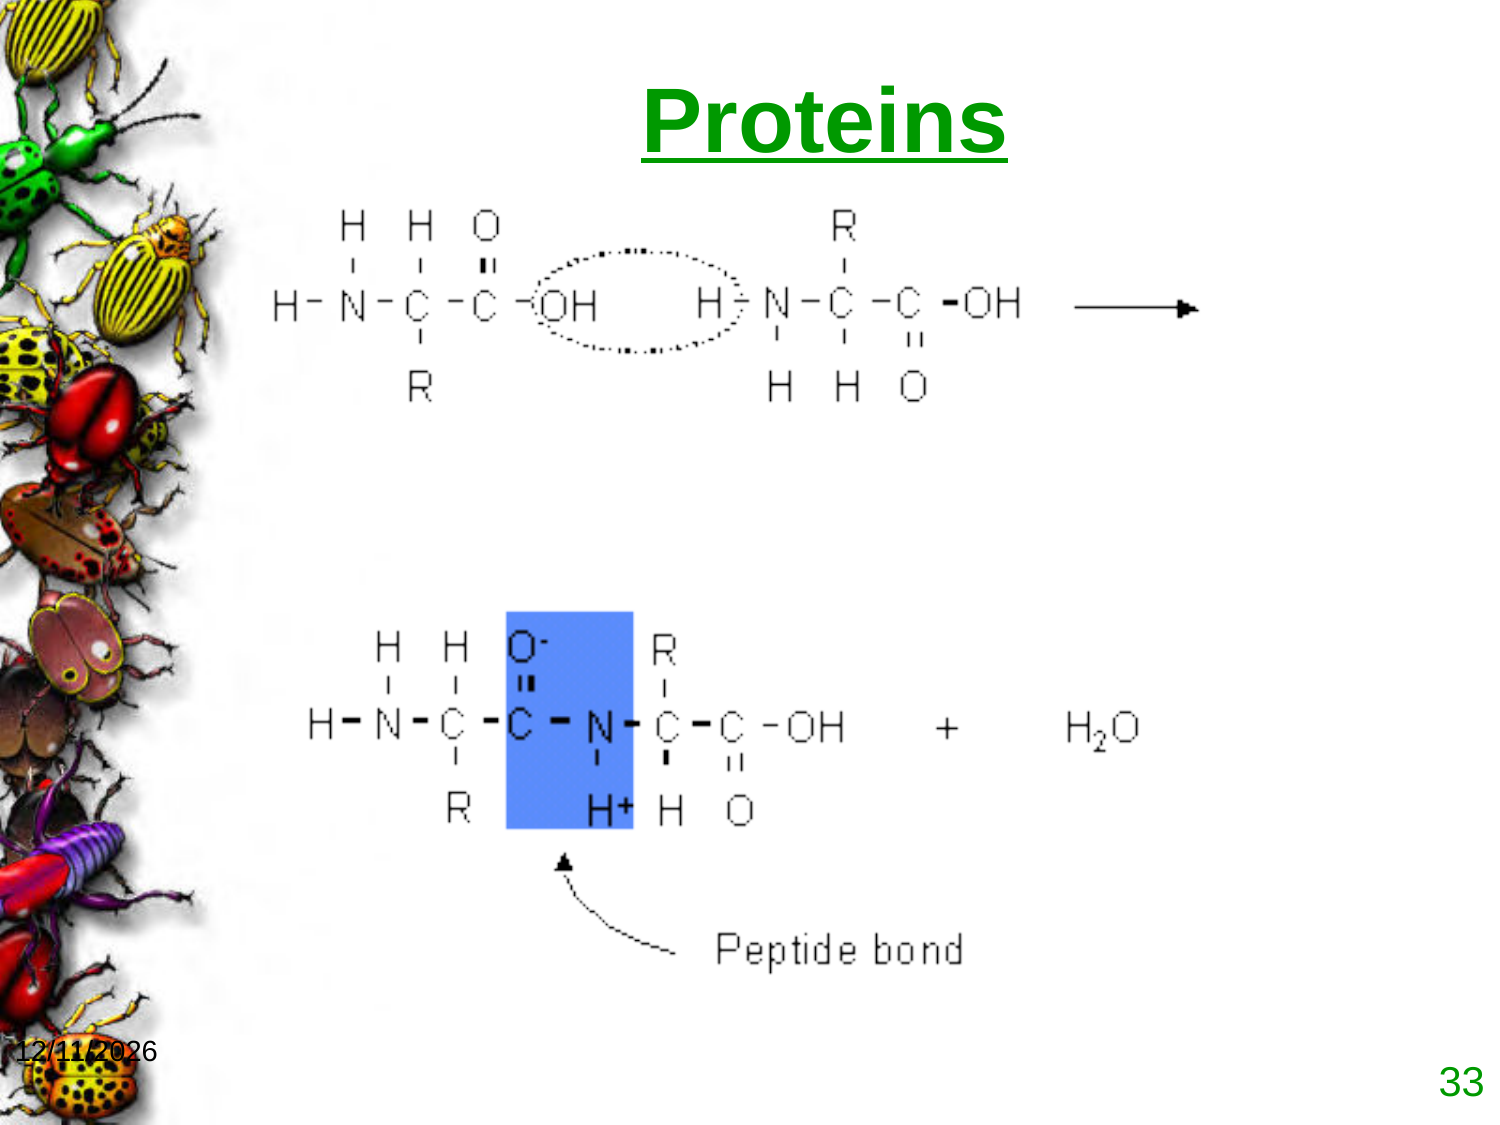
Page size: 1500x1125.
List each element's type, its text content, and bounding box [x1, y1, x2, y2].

title Proteins [224, 44, 1426, 188]
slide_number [0, 1025, 289, 1100]
slide_number 33 [1149, 1046, 1500, 1125]
picture [0, 0, 1500, 1125]
